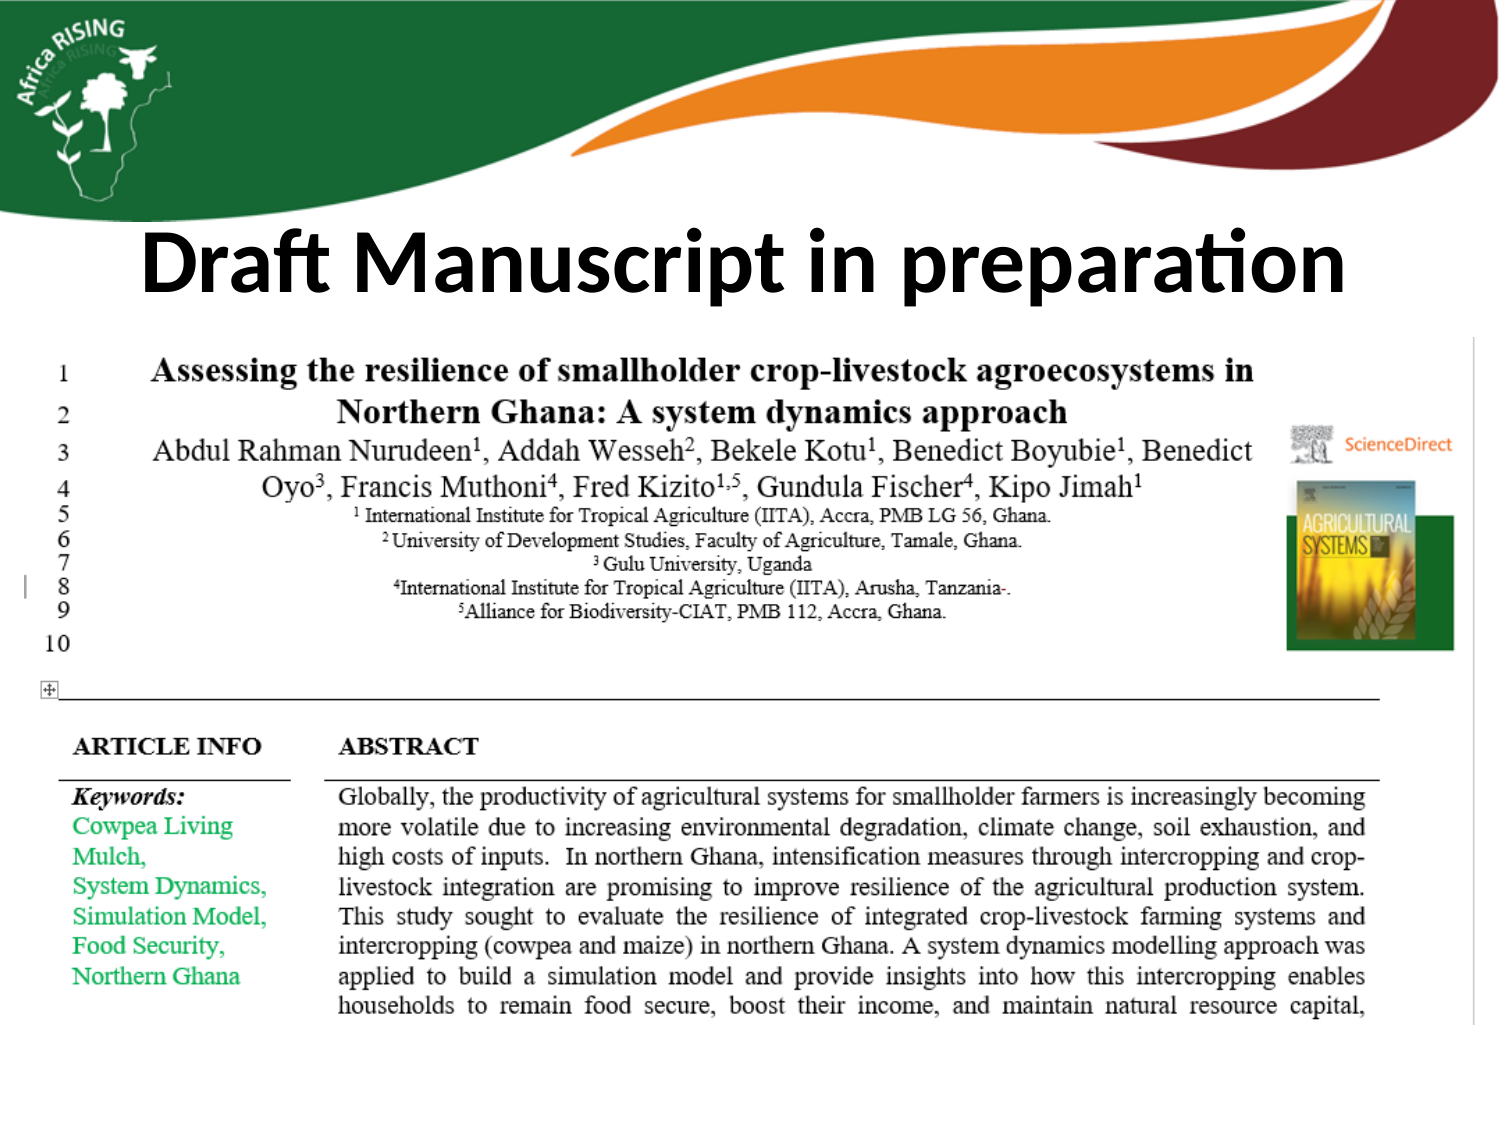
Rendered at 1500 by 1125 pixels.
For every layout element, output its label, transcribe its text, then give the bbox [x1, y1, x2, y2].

picture [23, 337, 1477, 1026]
picture [0, 0, 1499, 222]
title Draft Manuscript in preparation [125, 162, 1475, 336]
